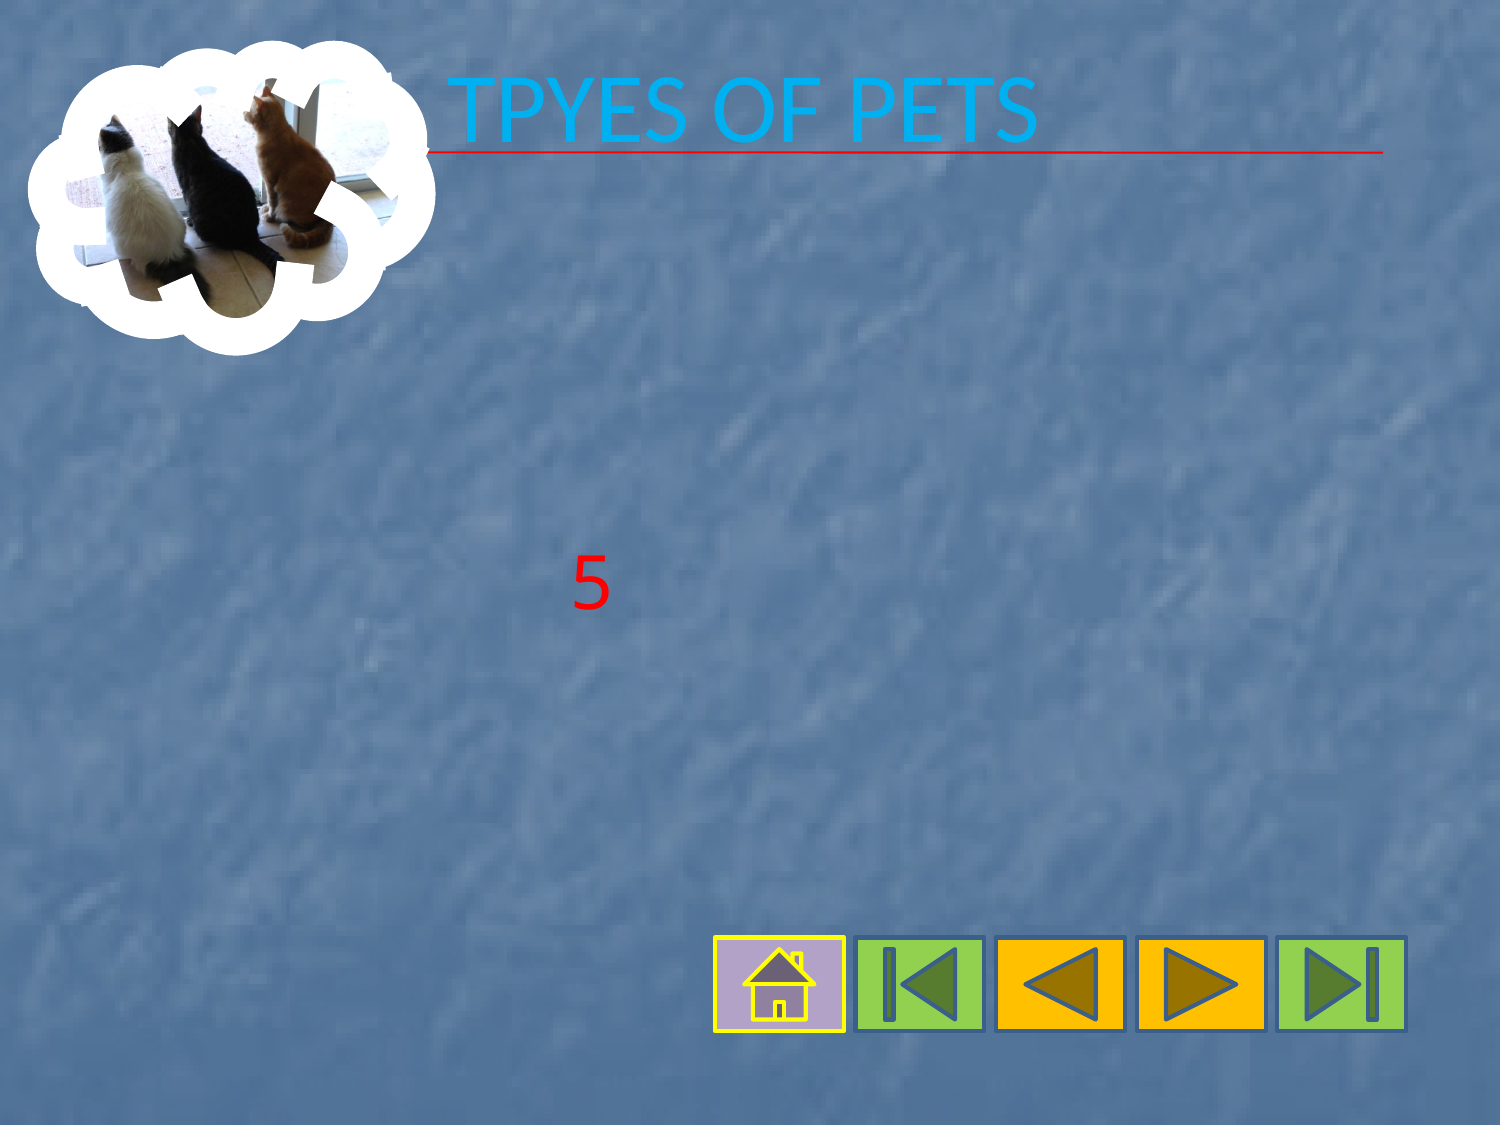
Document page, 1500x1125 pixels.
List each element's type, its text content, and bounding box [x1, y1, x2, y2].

text_box 5 [538, 527, 645, 633]
picture [0, 0, 1500, 1125]
